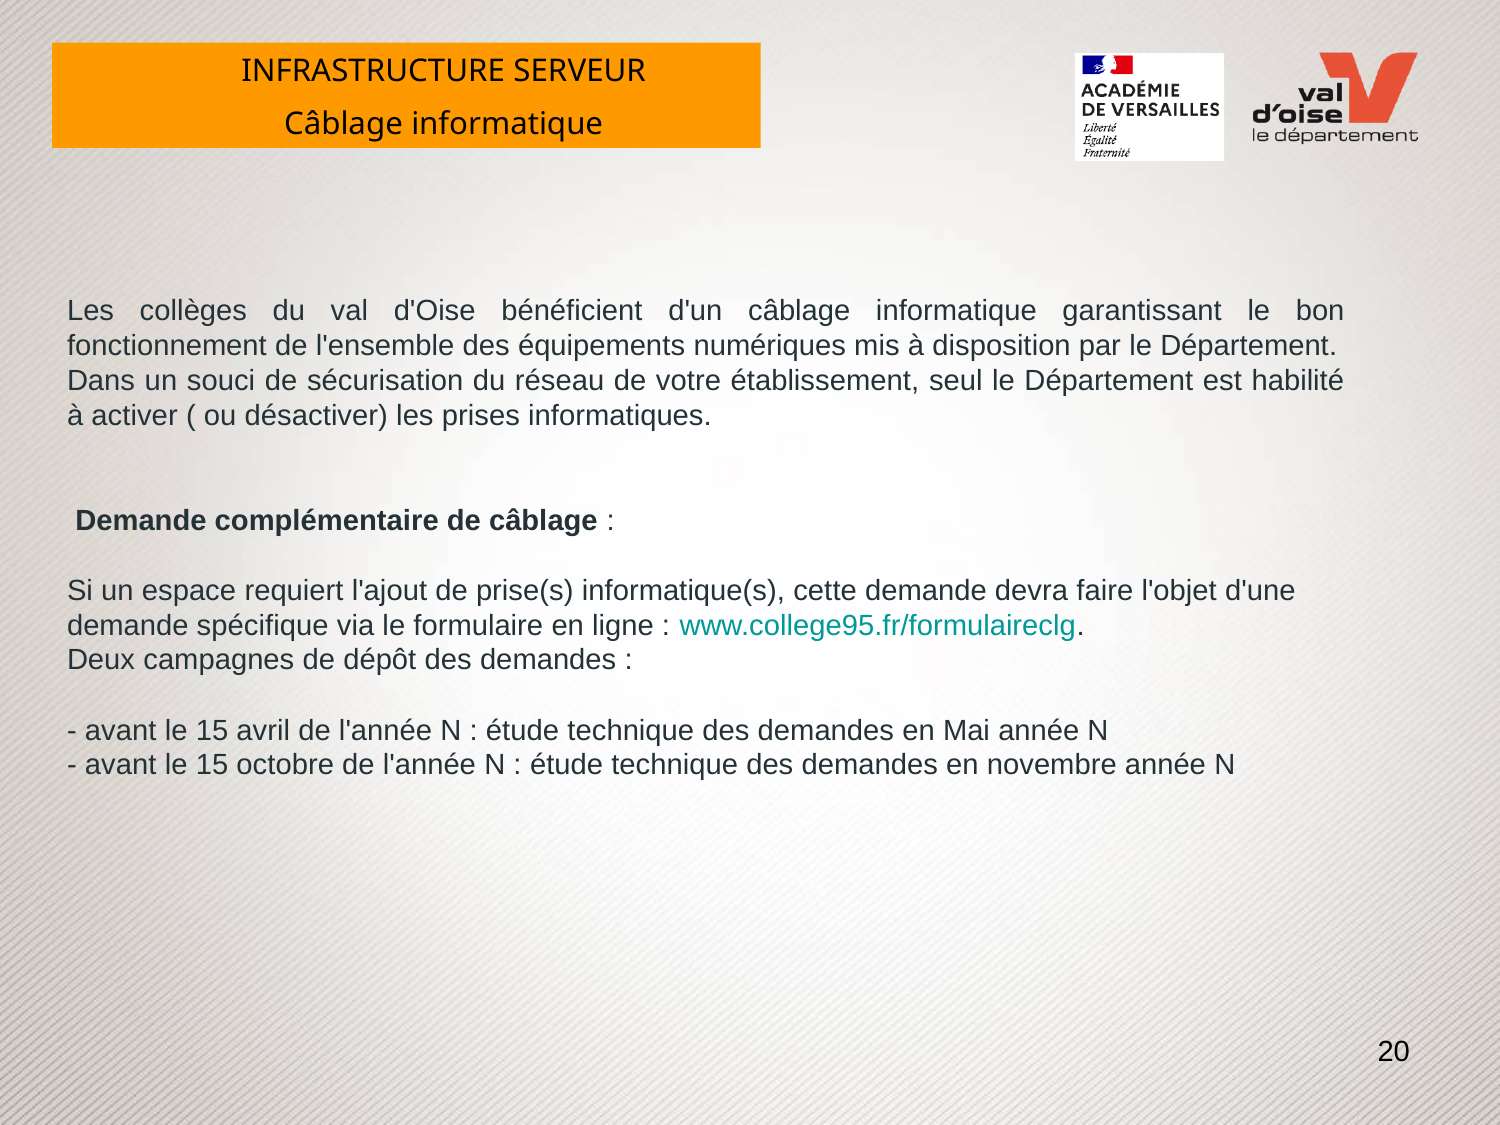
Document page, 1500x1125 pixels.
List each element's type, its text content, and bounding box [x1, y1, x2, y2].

text_box INFRASTRUCTURE SERVEUR Câblage informatique [52, 42, 761, 148]
slide_number 20 [1074, 1024, 1425, 1103]
text_box [52, 388, 521, 585]
text_box Les collèges du val d'Oise bénéficient d'un câblage informatique garantissant le bon fonctionnement de l'ensemble des équipements numériques mis à disposition par le Département. Dans un souci de sécurisation du réseau de votre établissement, seul le Département est habilité à activer ( ou désactiver) les prises informatiques. Demande complémentaire de câblage : Si un espace requiert l'ajout de prise(s) informatique(s), cette demande devra faire l'objet d'une demande spécifique via le formulaire en ligne : www.college95.fr/formulaireclg. Deux campagnes de dépôt des demandes : - avant le 15 avril de l'année N : étude technique des demandes en Mai année N - avant le 15 octobre de l'année N : étude technique des demandes en novembre année N [52, 291, 1362, 781]
picture [0, 0, 1500, 1125]
